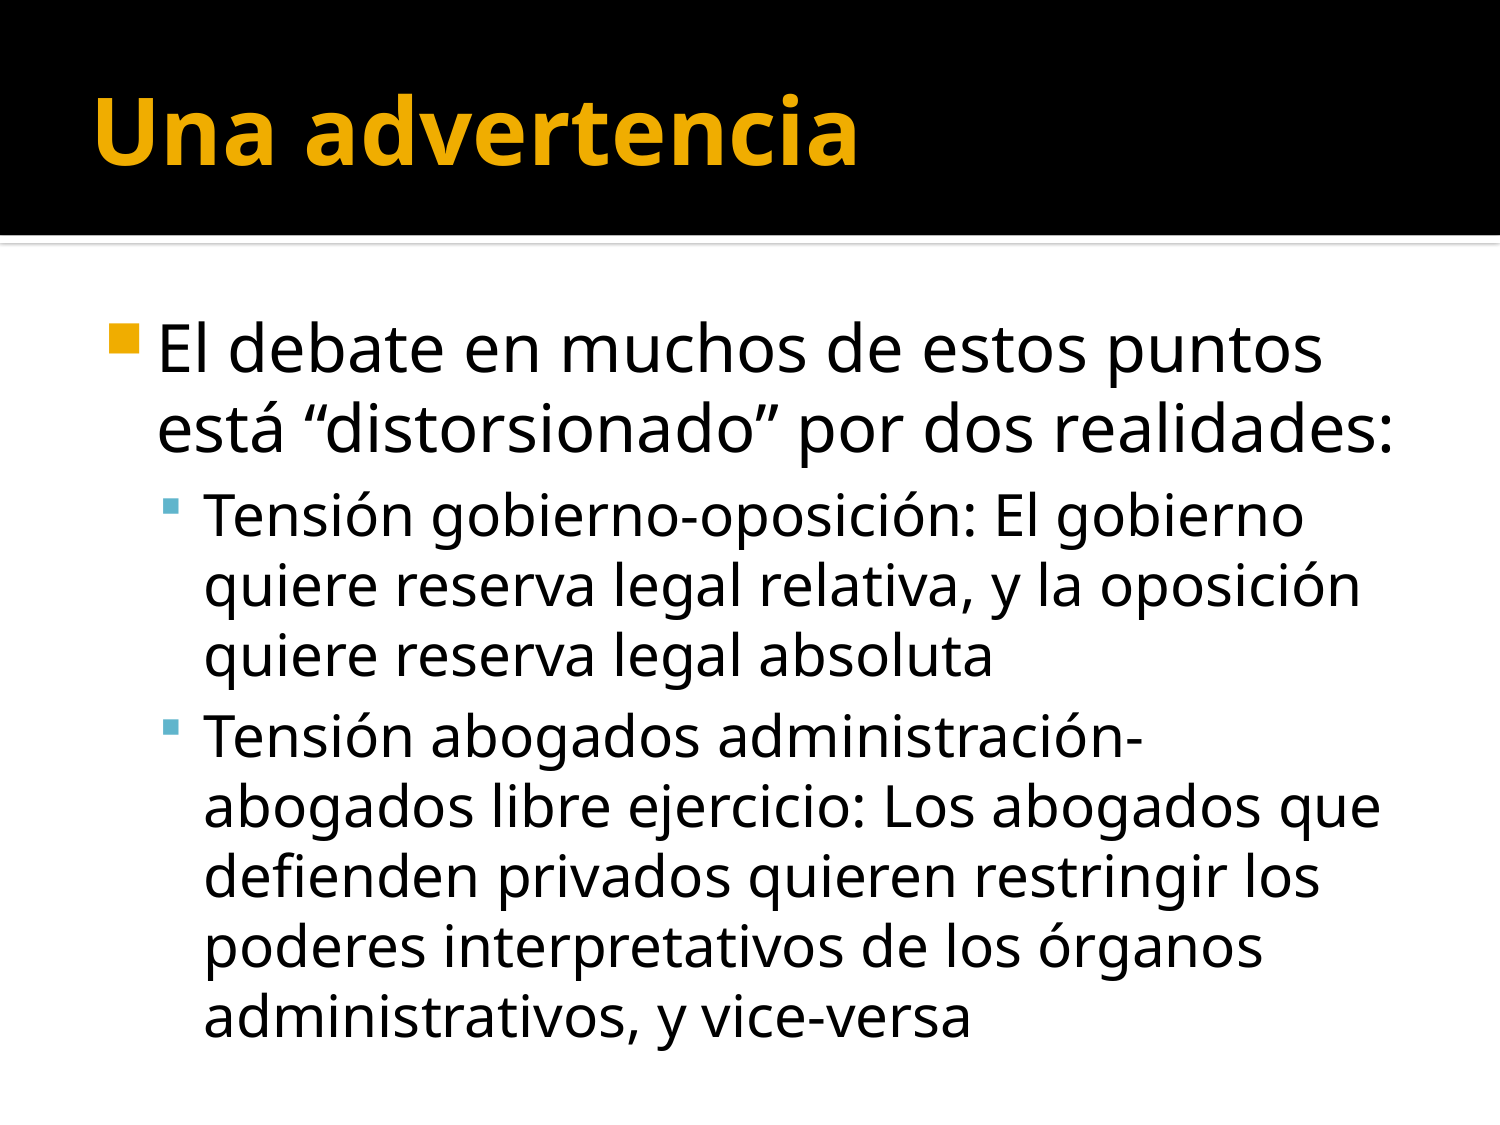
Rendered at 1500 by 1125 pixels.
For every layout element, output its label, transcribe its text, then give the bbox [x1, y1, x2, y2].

title Una advertencia [75, 25, 1425, 231]
list El debate en muchos de estos puntos está “distorsionado” por dos realidades: Tensión gobierno-oposición: El gobierno quiere reserva legal relativa, y la oposición quiere reserva legal absoluta Tensión abogados administración-abogados libre ejercicio: Los abogados que defienden privados quieren restringir los poderes interpretativos de los órganos administrativos, y vice-versa [75, 291, 1425, 1050]
